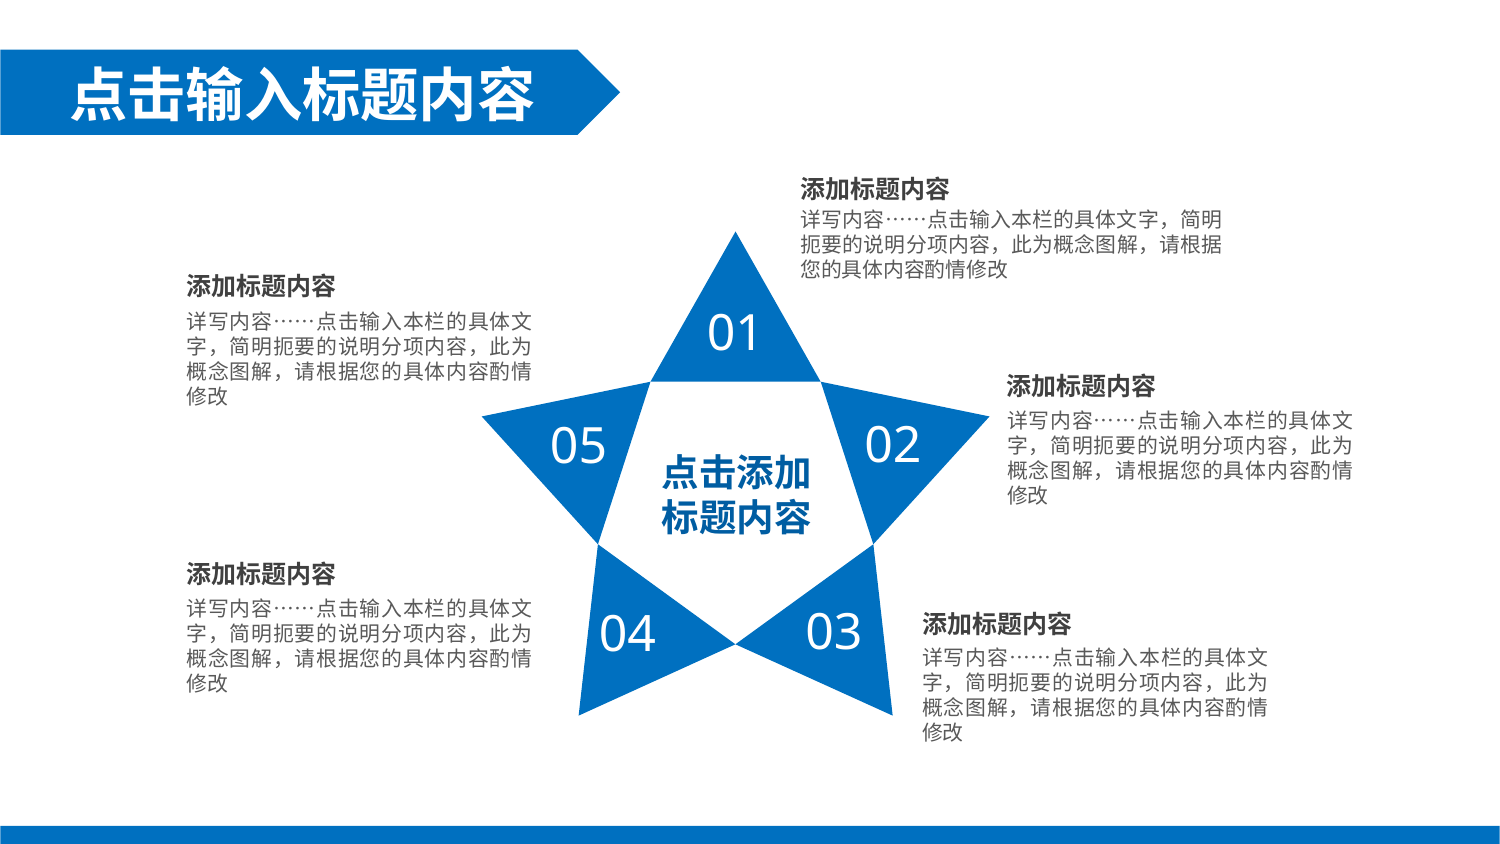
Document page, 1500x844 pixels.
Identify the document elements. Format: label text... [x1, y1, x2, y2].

text_box [650, 231, 821, 382]
text_box 添加标题内容 [186, 270, 364, 301]
text_box 01 [705, 300, 765, 361]
text_box 详写内容……点击输入本栏的具体文字，简明扼要的说明分项内容，此为概念图解，请根据您的具体内容酌情修改 [186, 308, 533, 409]
text_box 添加标题内容 [186, 558, 384, 589]
text_box 添加标题内容 [800, 173, 1008, 204]
text_box 添加标题内容 [1006, 370, 1214, 401]
text_box 点击输入标题内容 [54, 51, 551, 136]
text_box 02 [863, 412, 923, 473]
text_box 详写内容……点击输入本栏的具体文字，简明扼要的说明分项内容，此为概念图解，请根据您的具体内容酌情修改 [1007, 407, 1354, 508]
text_box [0, 47, 623, 137]
text_box [481, 381, 651, 544]
text_box 详写内容……点击输入本栏的具体文字，简明扼要的说明分项内容，此为概念图解，请根据您的具体内容酌情修改 [186, 595, 533, 696]
text_box [820, 381, 990, 545]
text_box [735, 544, 893, 716]
text_box 05 [549, 414, 608, 475]
text_box 添加标题内容 [922, 608, 1130, 639]
text_box 详写内容……点击输入本栏的具体文字，简明扼要的说明分项内容，此为概念图解，请根据您的具体内容酌情修改 [922, 644, 1269, 745]
text_box 03 [804, 599, 864, 660]
text_box 点击添加标题内容 [655, 449, 819, 540]
text_box [578, 544, 735, 716]
text_box [0, 824, 1500, 844]
text_box 详写内容……点击输入本栏的具体文字，简明扼要的说明分项内容，此为概念图解，请根据您的具体内容酌情修改 [800, 206, 1223, 282]
text_box 04 [598, 601, 657, 662]
